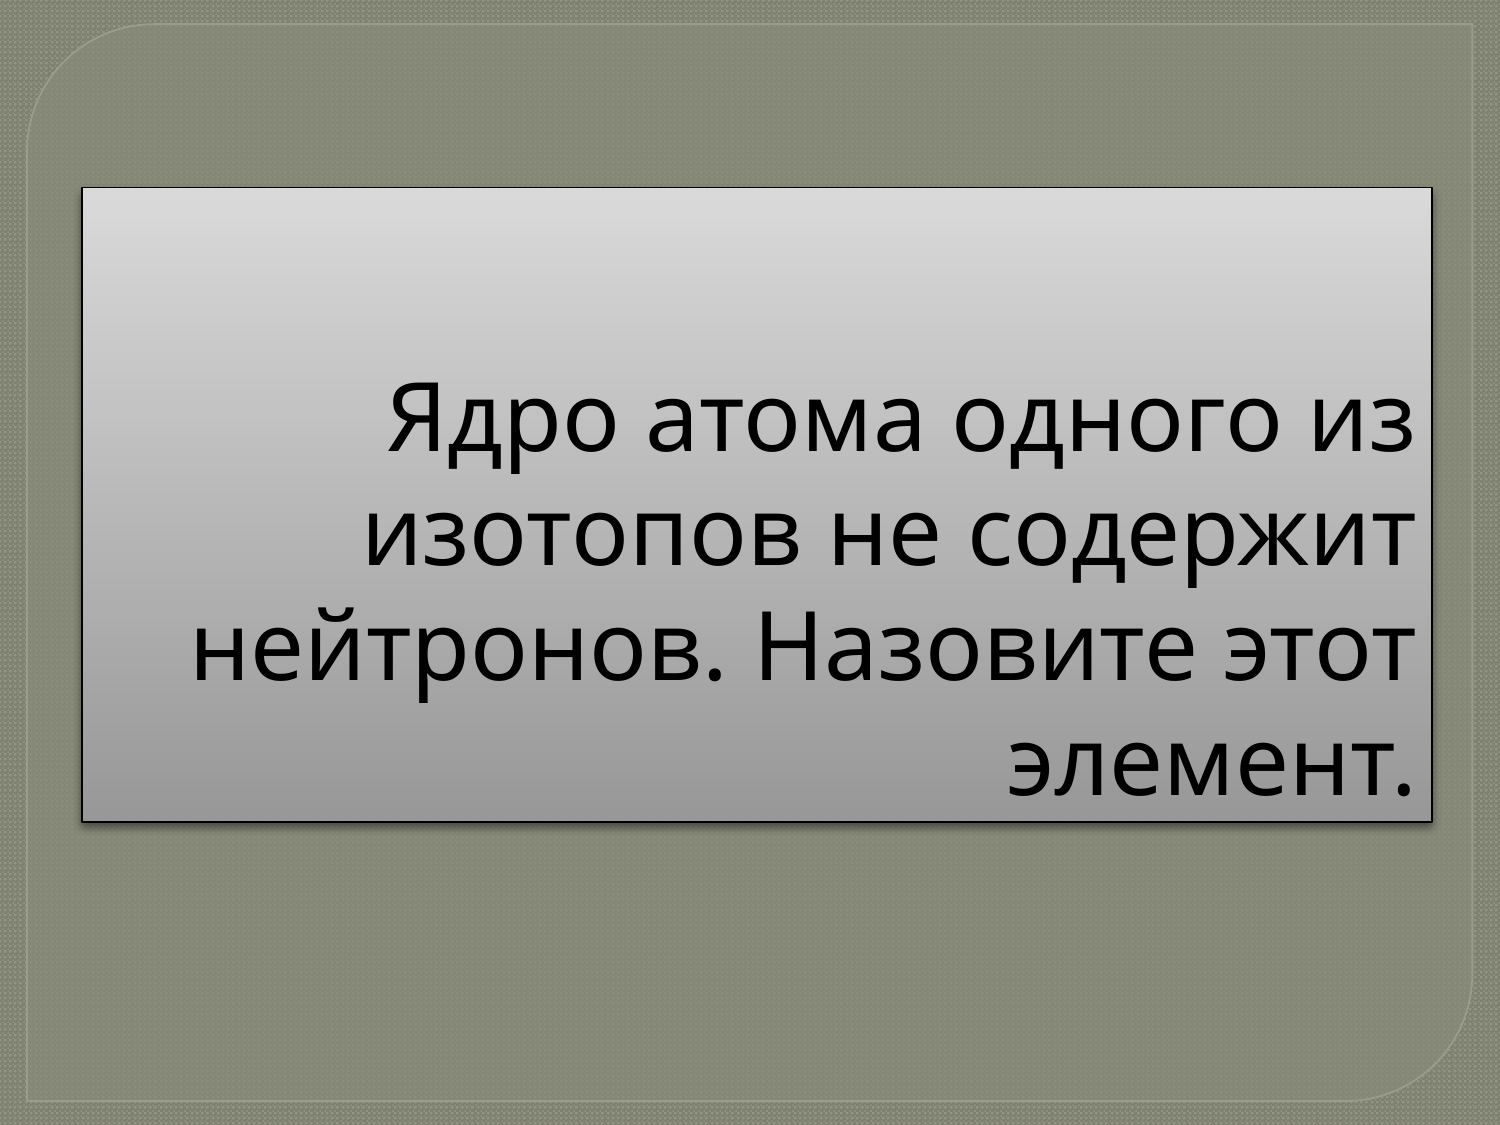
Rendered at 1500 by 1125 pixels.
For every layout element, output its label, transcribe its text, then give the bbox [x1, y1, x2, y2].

title Ядро атома одного из изотопов не содержит нейтронов. Назовите этот элемент. [81, 187, 1433, 823]
